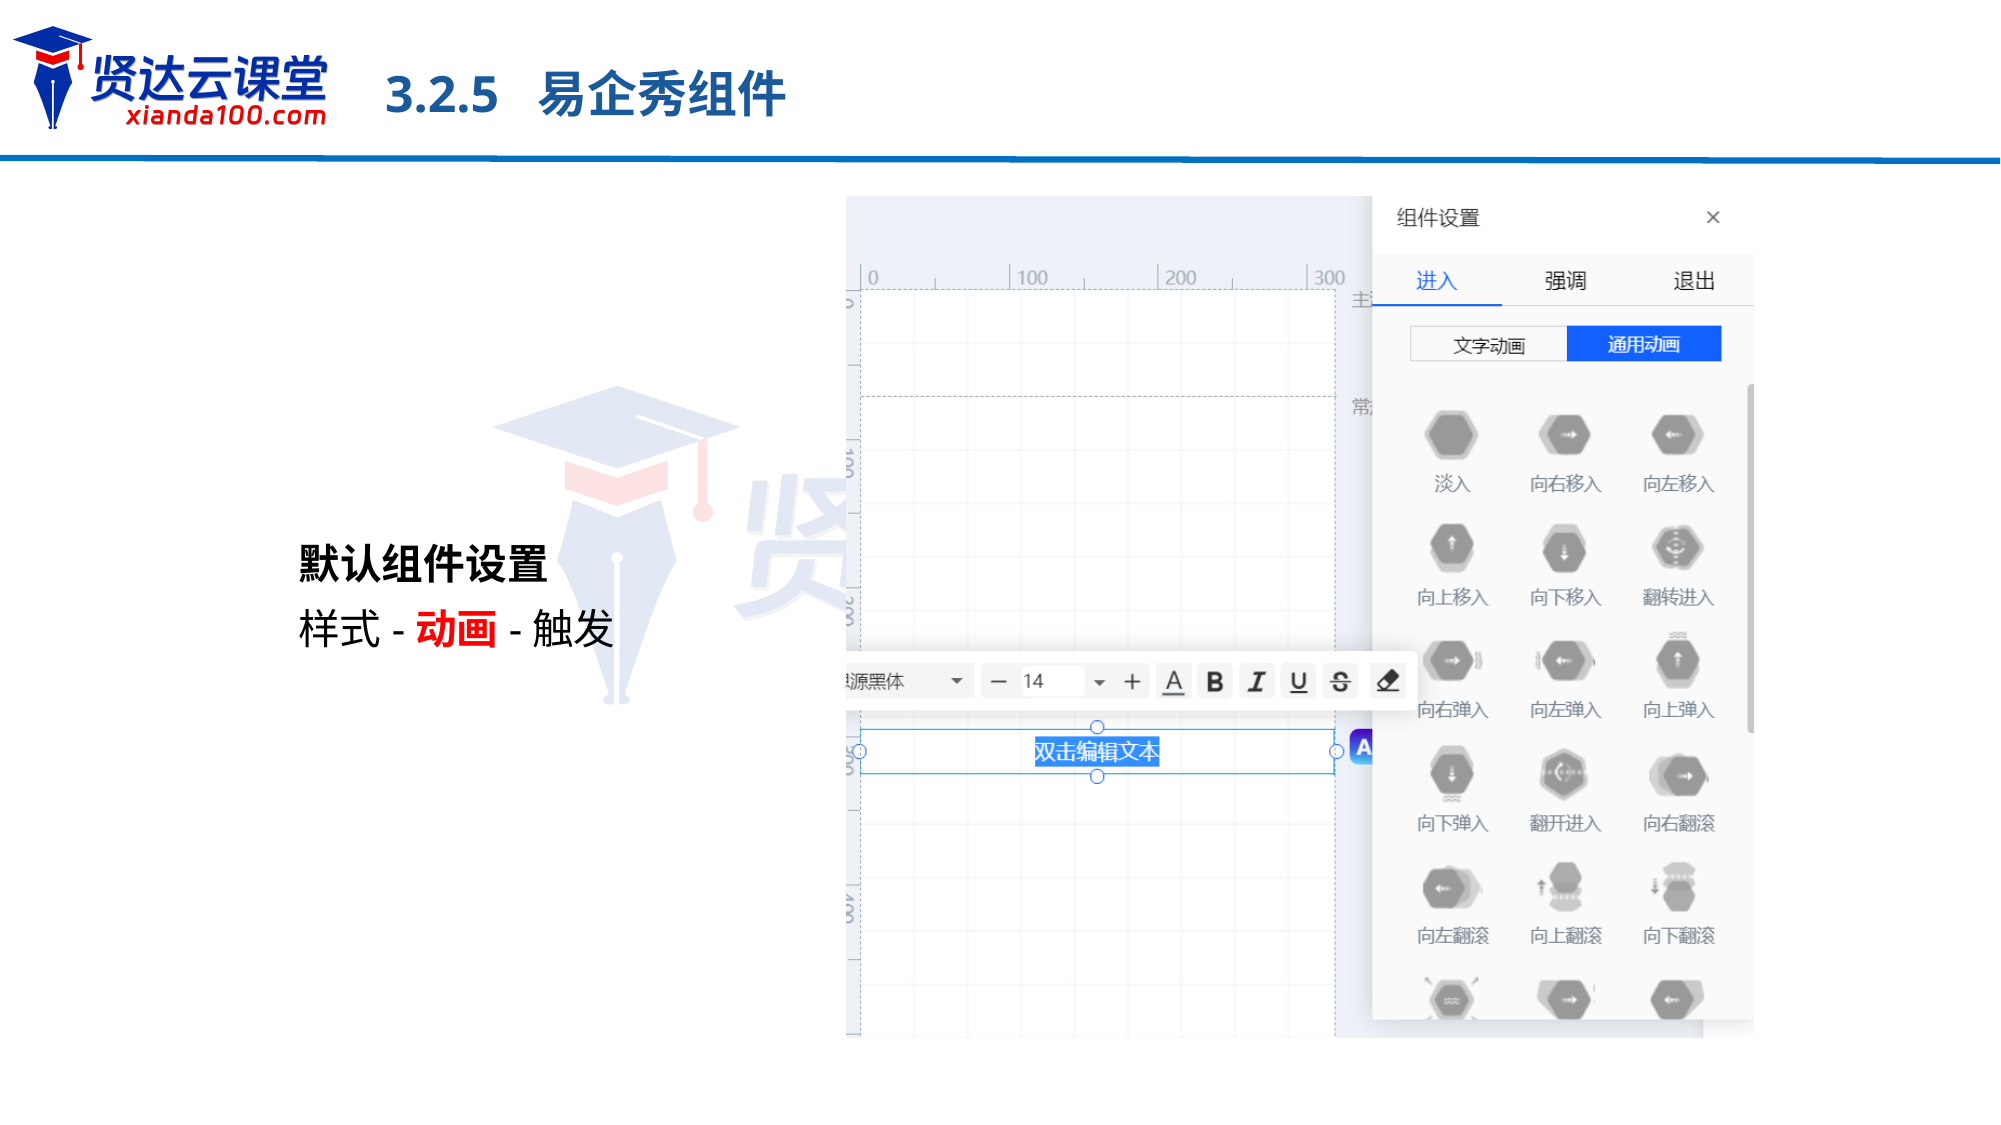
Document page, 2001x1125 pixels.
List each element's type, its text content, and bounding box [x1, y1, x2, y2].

text_box 默认组件设置 样式-动画-触发 [208, 515, 651, 608]
picture [846, 196, 1754, 1038]
text_box 3.2.5 易企秀组件 [370, 54, 1007, 130]
picture [0, 7, 353, 155]
